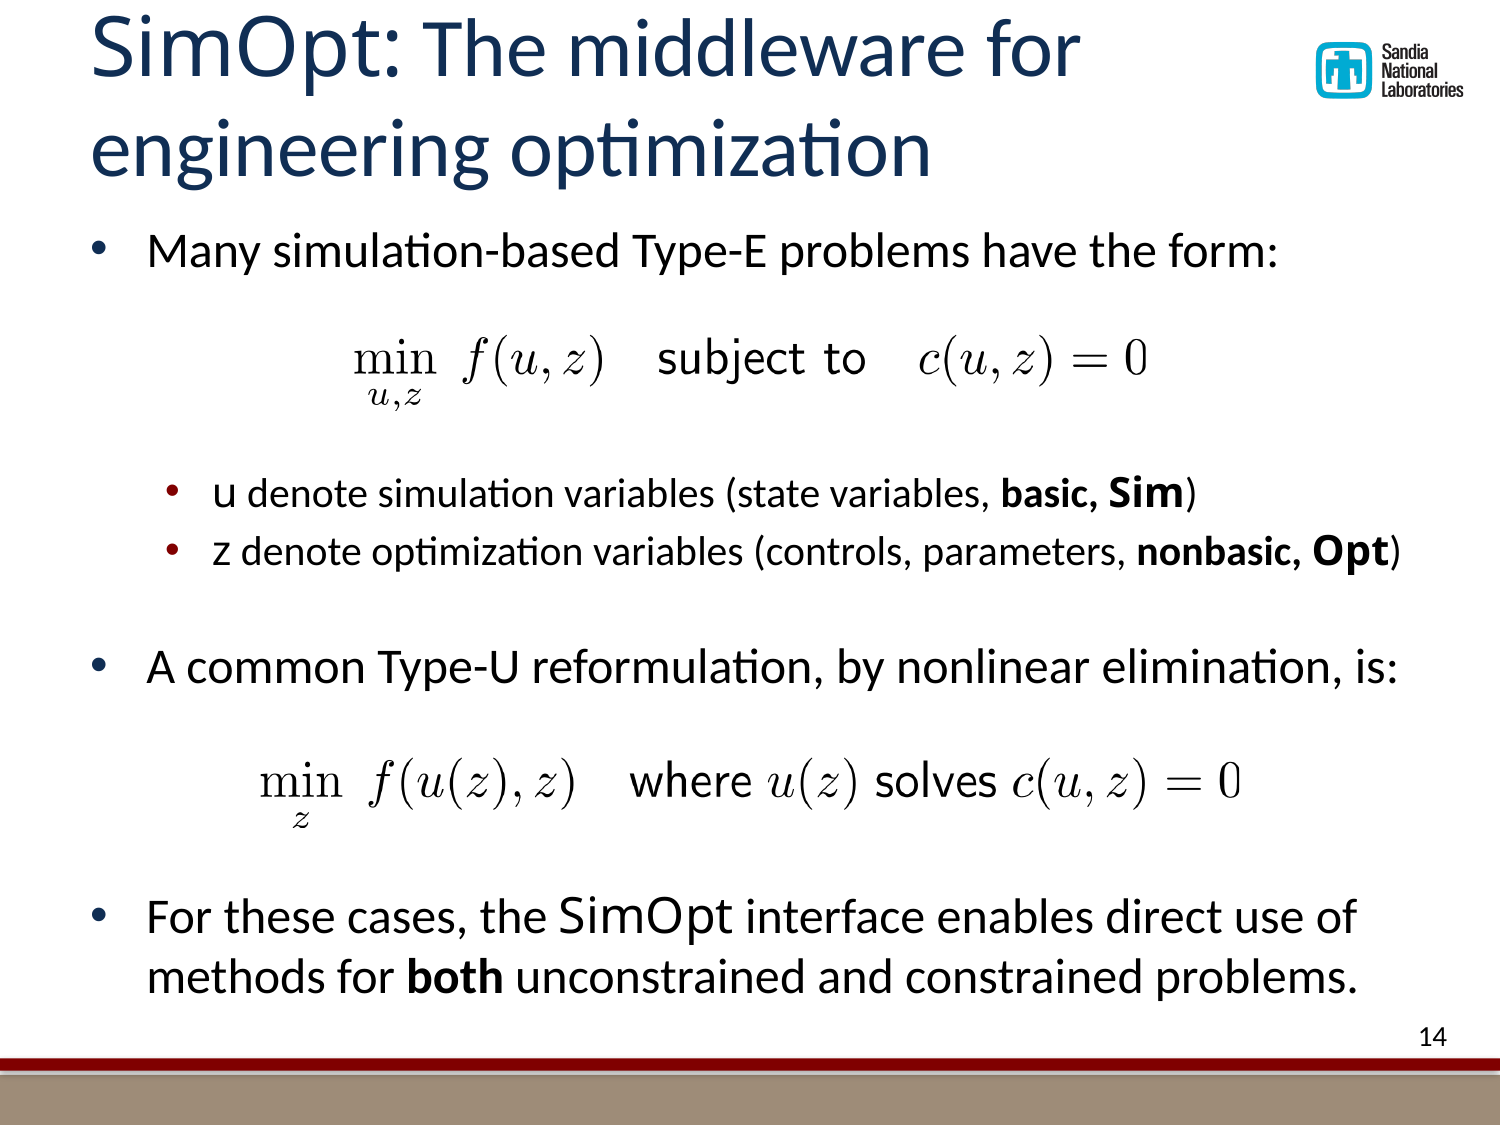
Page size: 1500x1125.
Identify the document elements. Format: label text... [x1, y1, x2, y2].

picture [1426, 37, 1467, 105]
title SimOpt: The middleware for engineering optimization [74, 11, 1426, 175]
slide_number 14 [1362, 1009, 1463, 1072]
list Many simulation-based Type-E problems have the form: u denote simulation variables (state variables, basic, Sim) z denote optimization variables (controls, parameters, nonbasic, Opt) A common Type-U reformulation, by nonlinear elimination, is: For these cases, the SimOpt interface enables direct use of methods for both unconstrained and constrained problems. [74, 209, 1426, 1006]
picture [260, 757, 1240, 828]
picture [354, 334, 1146, 411]
